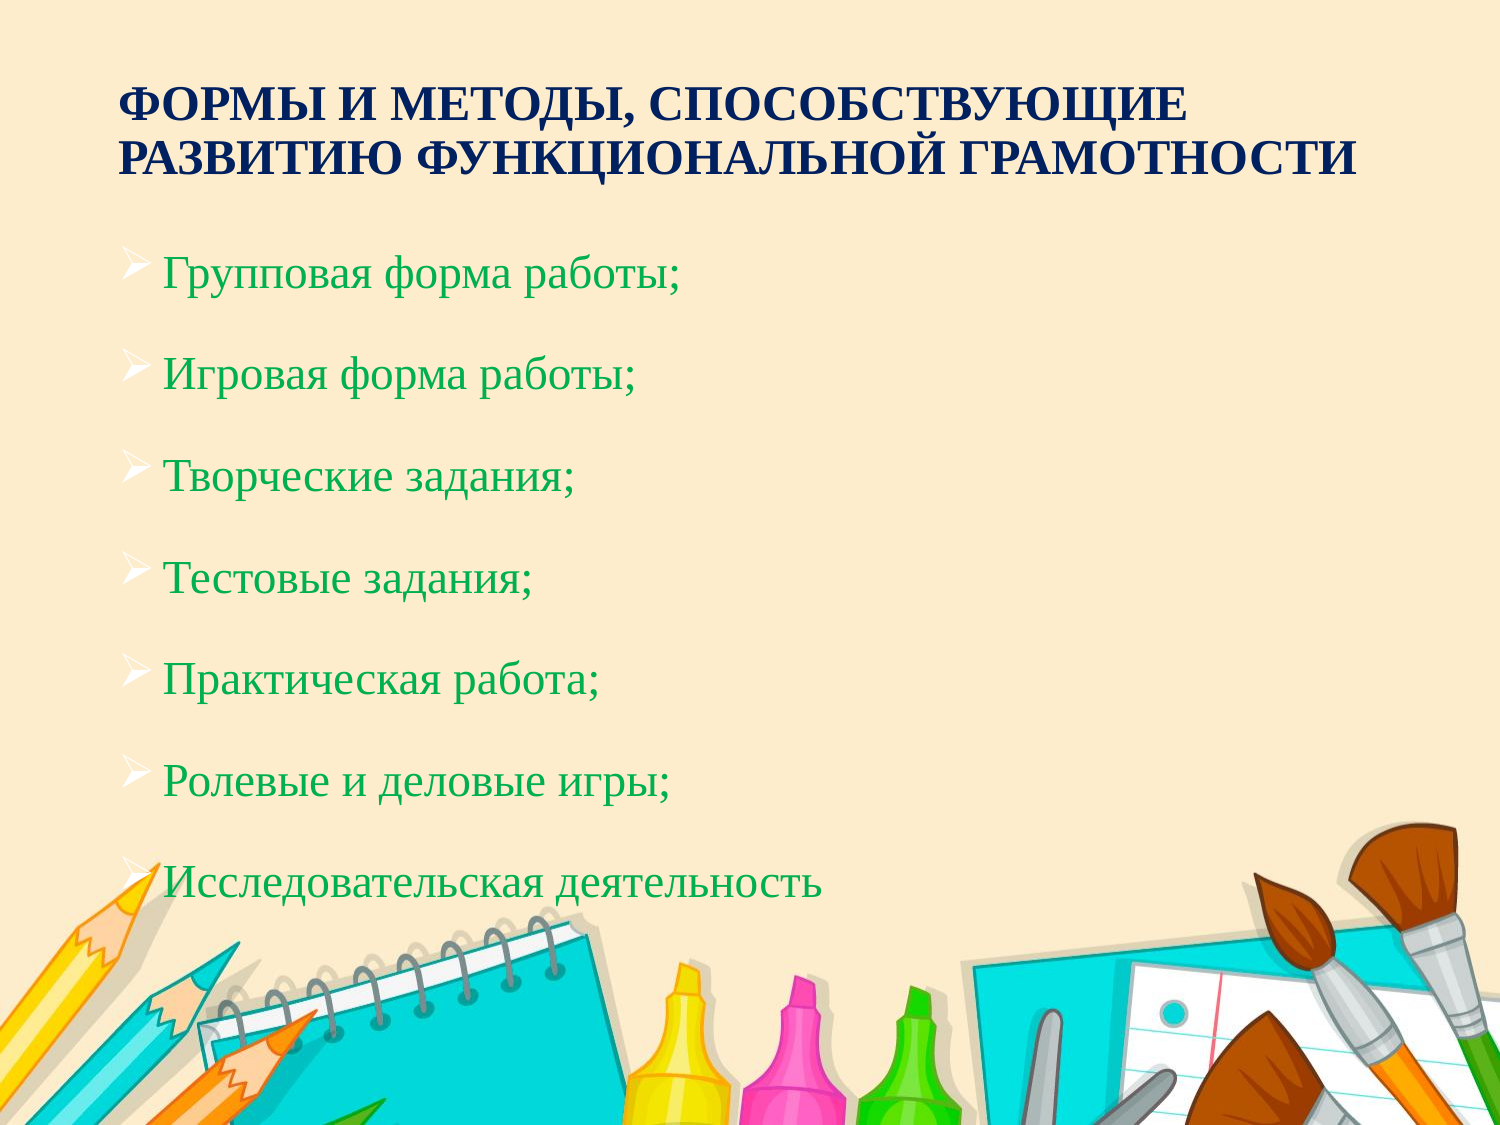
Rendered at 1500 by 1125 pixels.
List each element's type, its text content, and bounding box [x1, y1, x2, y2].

title Формы и методы, способствующие развитию функциональной грамотности [103, 22, 1397, 241]
list Групповая форма работы; Игровая форма работы; Творческие задания; Тестовые задания; Практическая работа; Ролевые и деловые игры; Исследовательская деятельность [103, 241, 1397, 920]
picture [0, 0, 1500, 1125]
